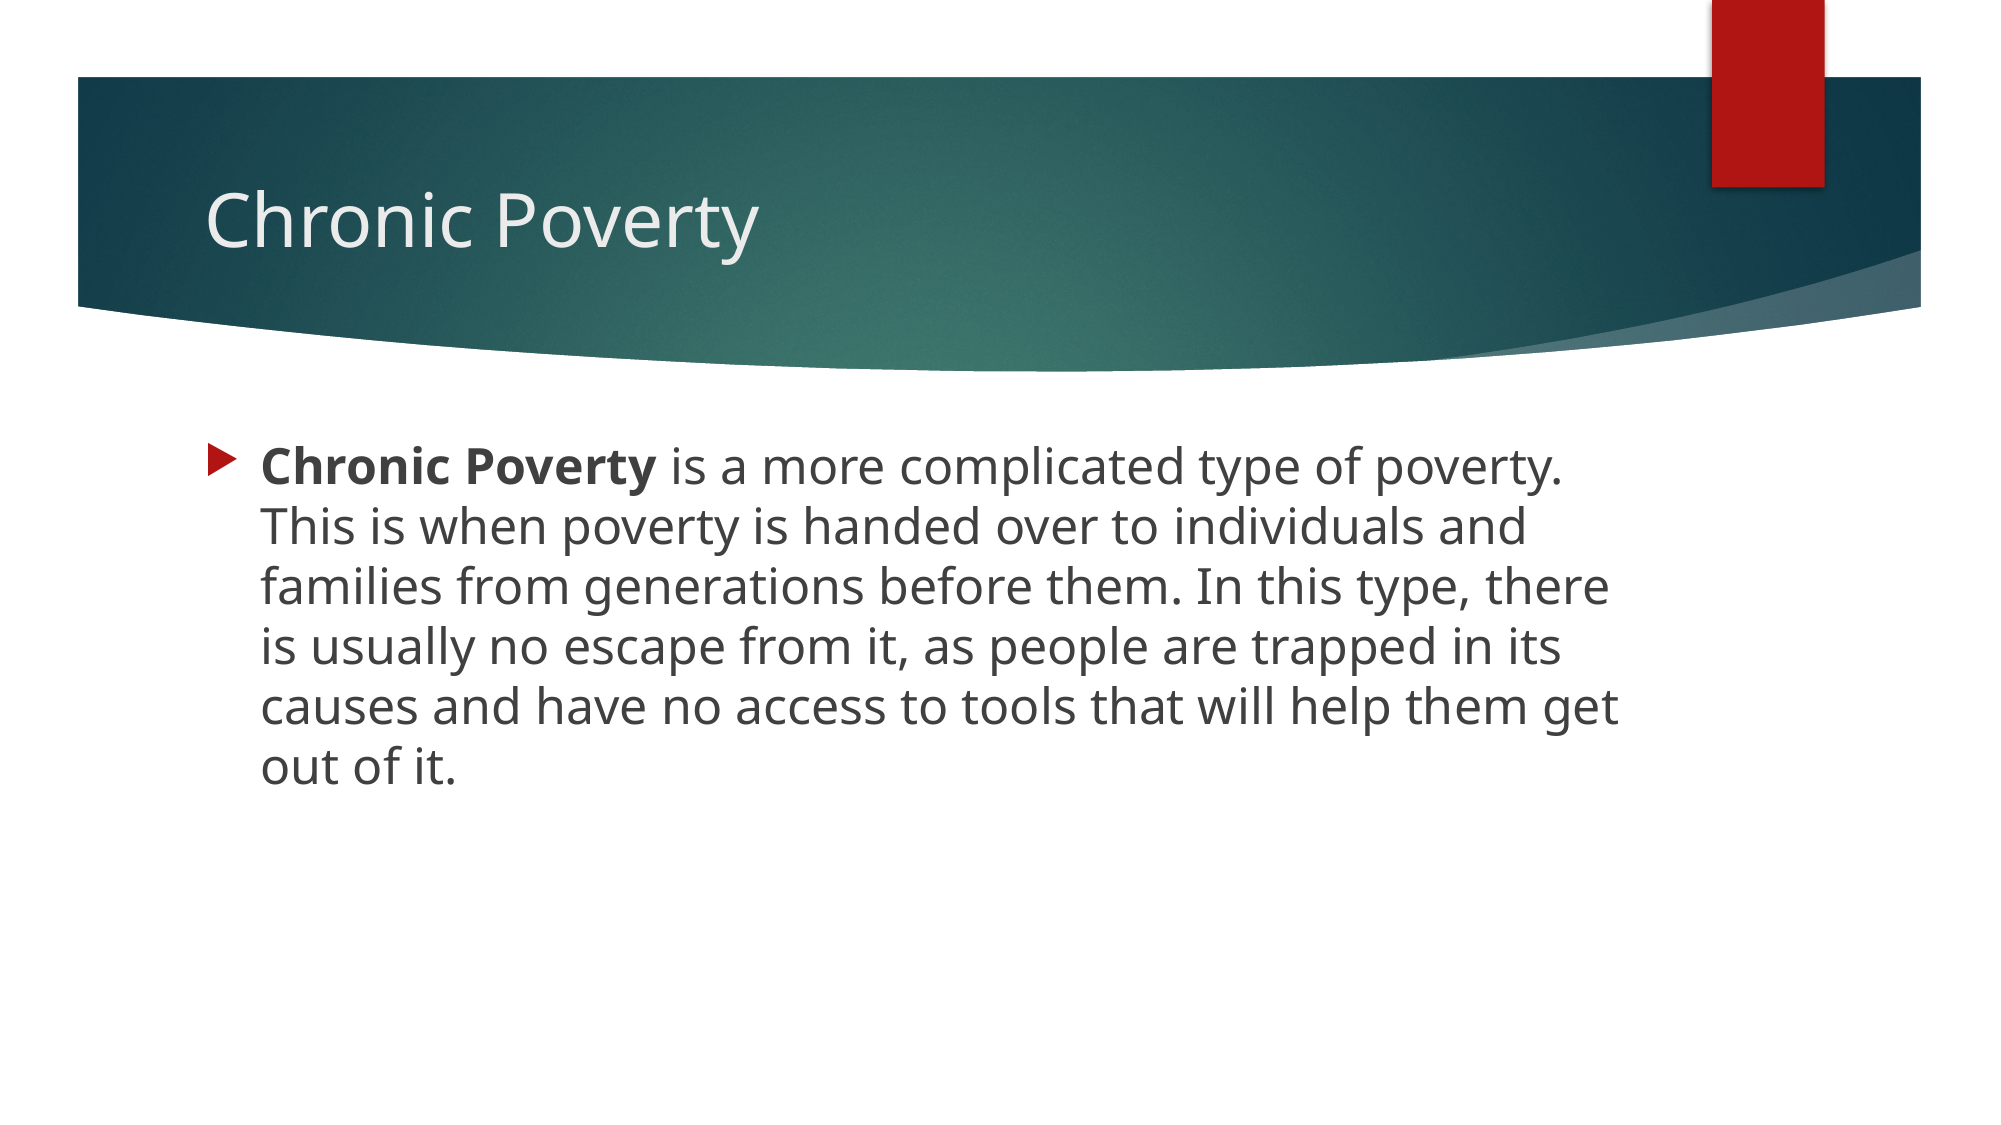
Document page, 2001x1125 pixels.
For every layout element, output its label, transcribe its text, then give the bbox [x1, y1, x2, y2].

list Chronic Poverty is a more complicated type of poverty. This is when poverty is handed over to individuals and families from generations before them. In this type, there is usually no escape from it, as people are trapped in its causes and have no access to tools that will help them get out of it. [189, 427, 1638, 988]
title Chronic Poverty [189, 159, 1638, 276]
